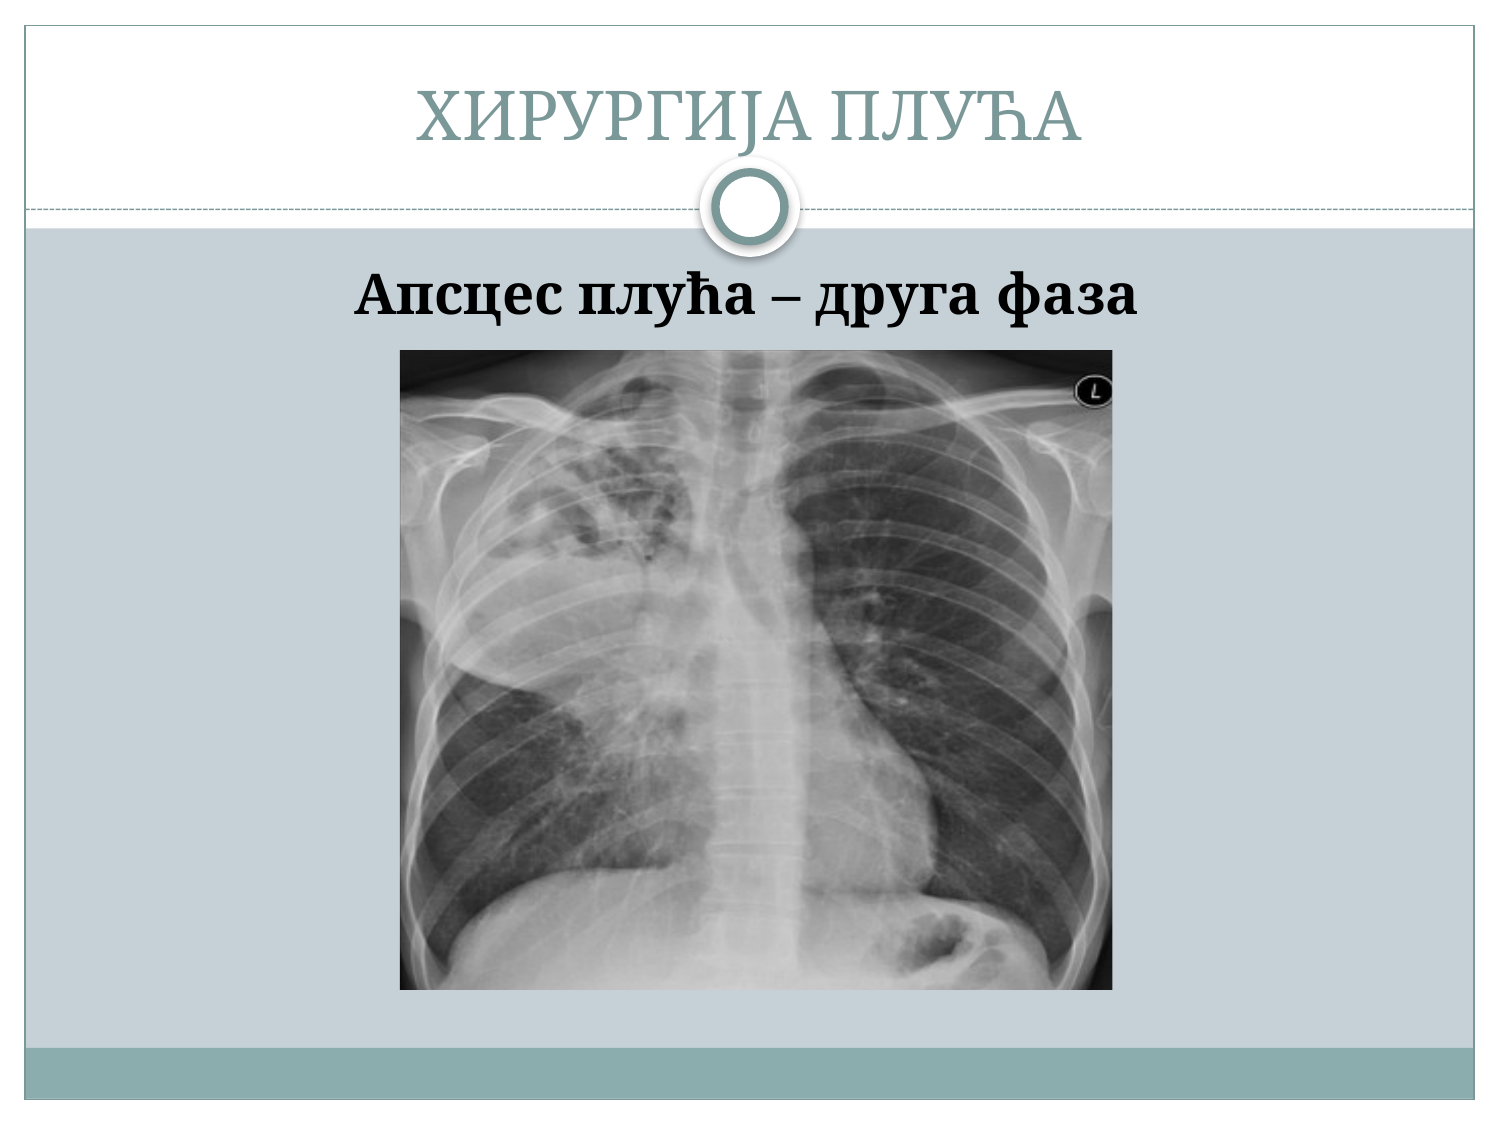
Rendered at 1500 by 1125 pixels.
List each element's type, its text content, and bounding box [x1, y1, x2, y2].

list Апсцес плућа – друга фаза [49, 250, 1445, 1001]
picture [399, 349, 1113, 990]
title ХИРУРГИЈА ПЛУЋА [49, 37, 1450, 162]
